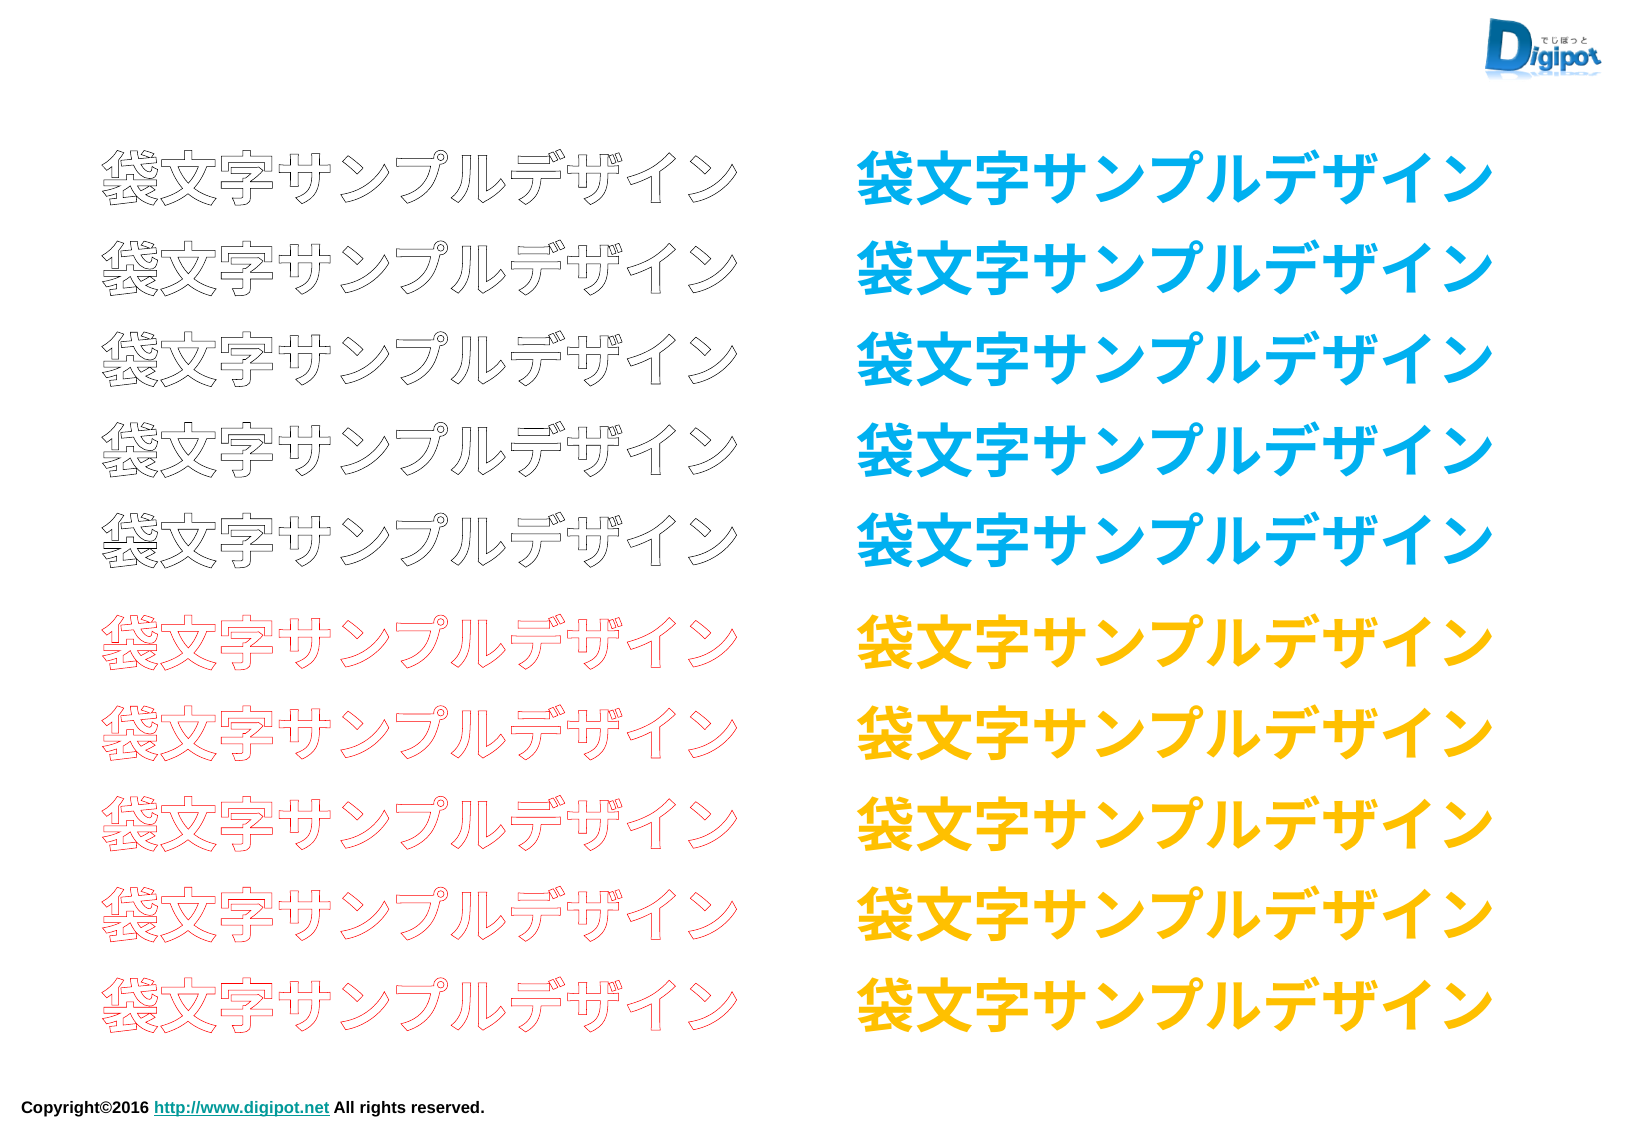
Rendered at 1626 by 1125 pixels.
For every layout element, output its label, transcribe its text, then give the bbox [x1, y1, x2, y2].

text_box 袋文字サンプルデザイン [86, 406, 755, 492]
text_box 袋文字サンプルデザイン [842, 315, 1511, 401]
text_box 袋文字サンプルデザイン [842, 224, 1511, 310]
text_box 袋文字サンプルデザイン [842, 134, 1511, 219]
text_box 袋文字サンプルデザイン [86, 598, 755, 684]
text_box 袋文字サンプルデザイン [86, 497, 755, 582]
text_box 袋文字サンプルデザイン [86, 315, 755, 401]
text_box 袋文字サンプルデザイン [86, 871, 755, 956]
text_box 袋文字サンプルデザイン [842, 497, 1511, 582]
text_box 袋文字サンプルデザイン [842, 871, 1511, 956]
text_box 袋文字サンプルデザイン [86, 134, 755, 219]
text_box 袋文字サンプルデザイン [86, 961, 755, 1047]
text_box 袋文字サンプルデザイン [842, 961, 1511, 1047]
text_box 袋文字サンプルデザイン [842, 406, 1511, 492]
text_box 袋文字サンプルデザイン [86, 780, 755, 866]
text_box 袋文字サンプルデザイン [842, 598, 1511, 684]
picture [1485, 18, 1602, 82]
text_box 袋文字サンプルデザイン [86, 224, 755, 310]
text_box 袋文字サンプルデザイン [842, 780, 1511, 866]
text_box 袋文字サンプルデザイン [86, 689, 755, 775]
text_box 袋文字サンプルデザイン [842, 689, 1511, 775]
